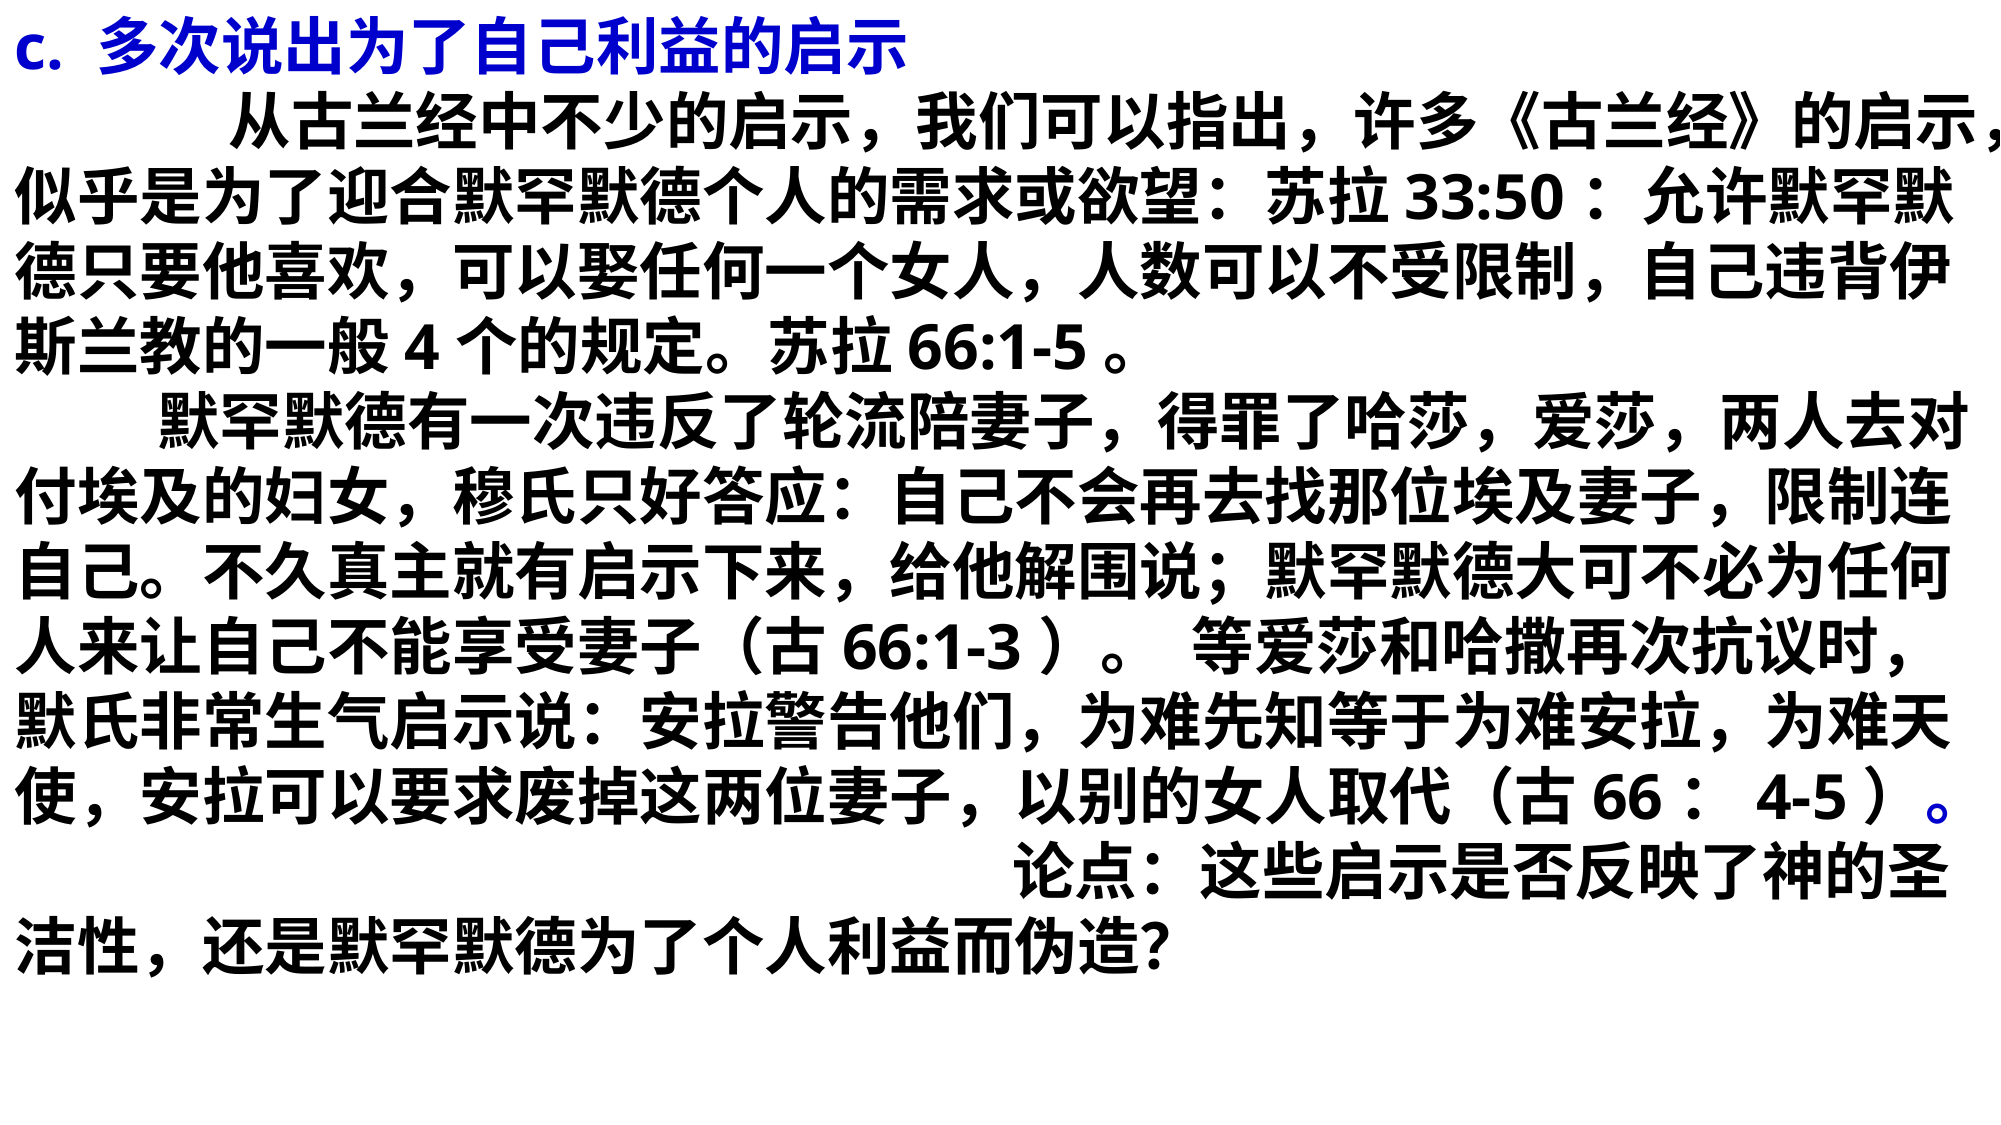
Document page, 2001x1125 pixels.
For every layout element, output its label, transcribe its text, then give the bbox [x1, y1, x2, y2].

text_box c. 多次说出为了自己利益的启示 从古兰经中不少的启示，我们可以指出，许多《古兰经》的启示，似乎是为了迎合默罕默德个人的需求或欲望：苏拉33:50：允许默罕默德只要他喜欢，可以娶任何一个女人，人数可以不受限制，自己违背伊斯兰教的一般4个的规定。苏拉66:1-5。 默罕默德有一次违反了轮流陪妻子，得罪了哈莎，爱莎，两人去对付埃及的妇女，穆氏只好答应：自己不会再去找那位埃及妻子，限制连自己。不久真主就有启示下来，给他解围说；默罕默德大可不必为任何人来让自己不能享受妻子（古66:1-3）。 等爱莎和哈撒再次抗议时，默氏非常生气启示说：安拉警告他们，为难先知等于为难安拉，为难天使，安拉可以要求废掉这两位妻子，以别的女人取代（古66：4-5）。 论点：这些启示是否反映了神的圣洁性，还是默罕默德为了个人利益而伪造？ [0, 0, 2000, 1034]
